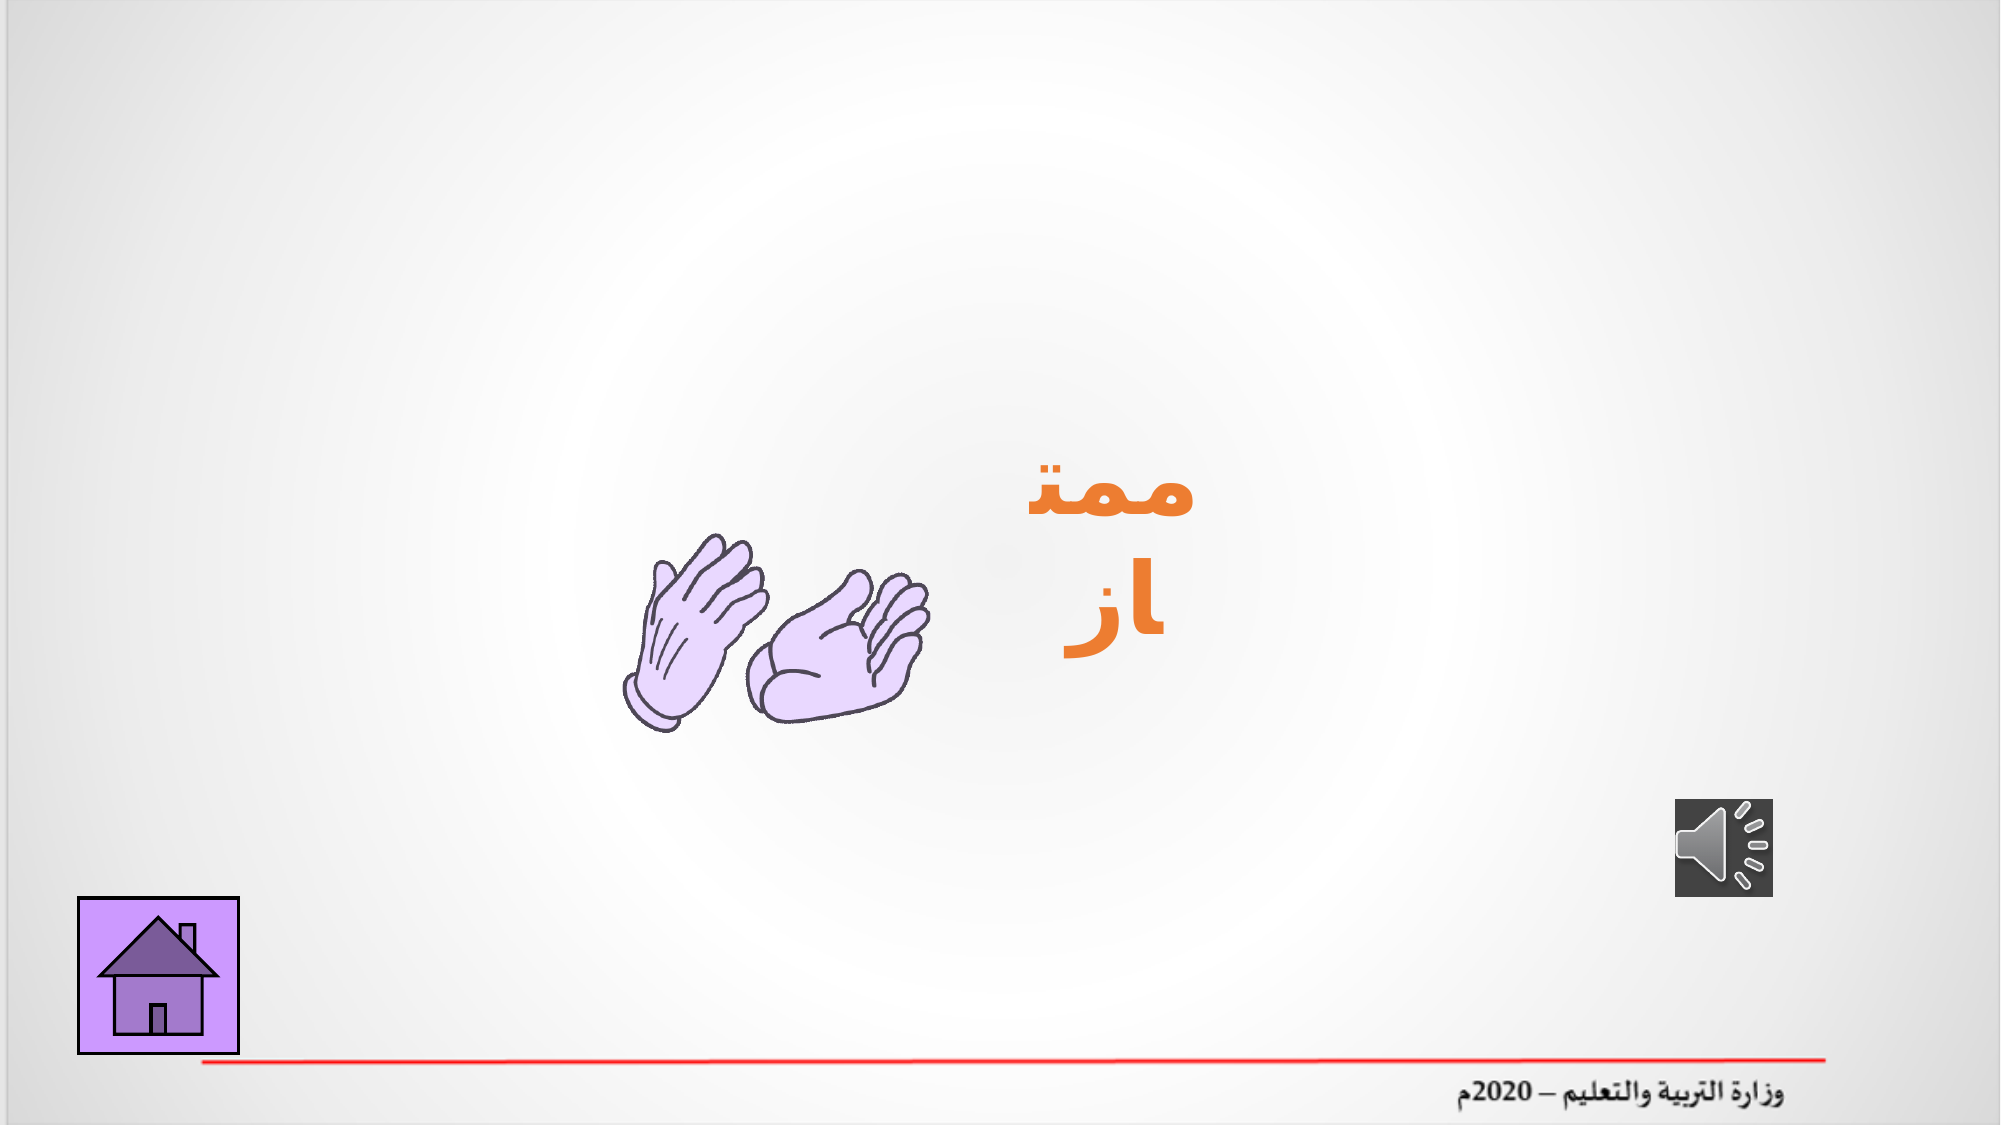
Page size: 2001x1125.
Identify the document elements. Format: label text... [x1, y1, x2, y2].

text_box [77, 896, 240, 1055]
text_box ممتاز [1002, 407, 1229, 662]
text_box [1674, 798, 1775, 899]
picture [0, 0, 2001, 1125]
